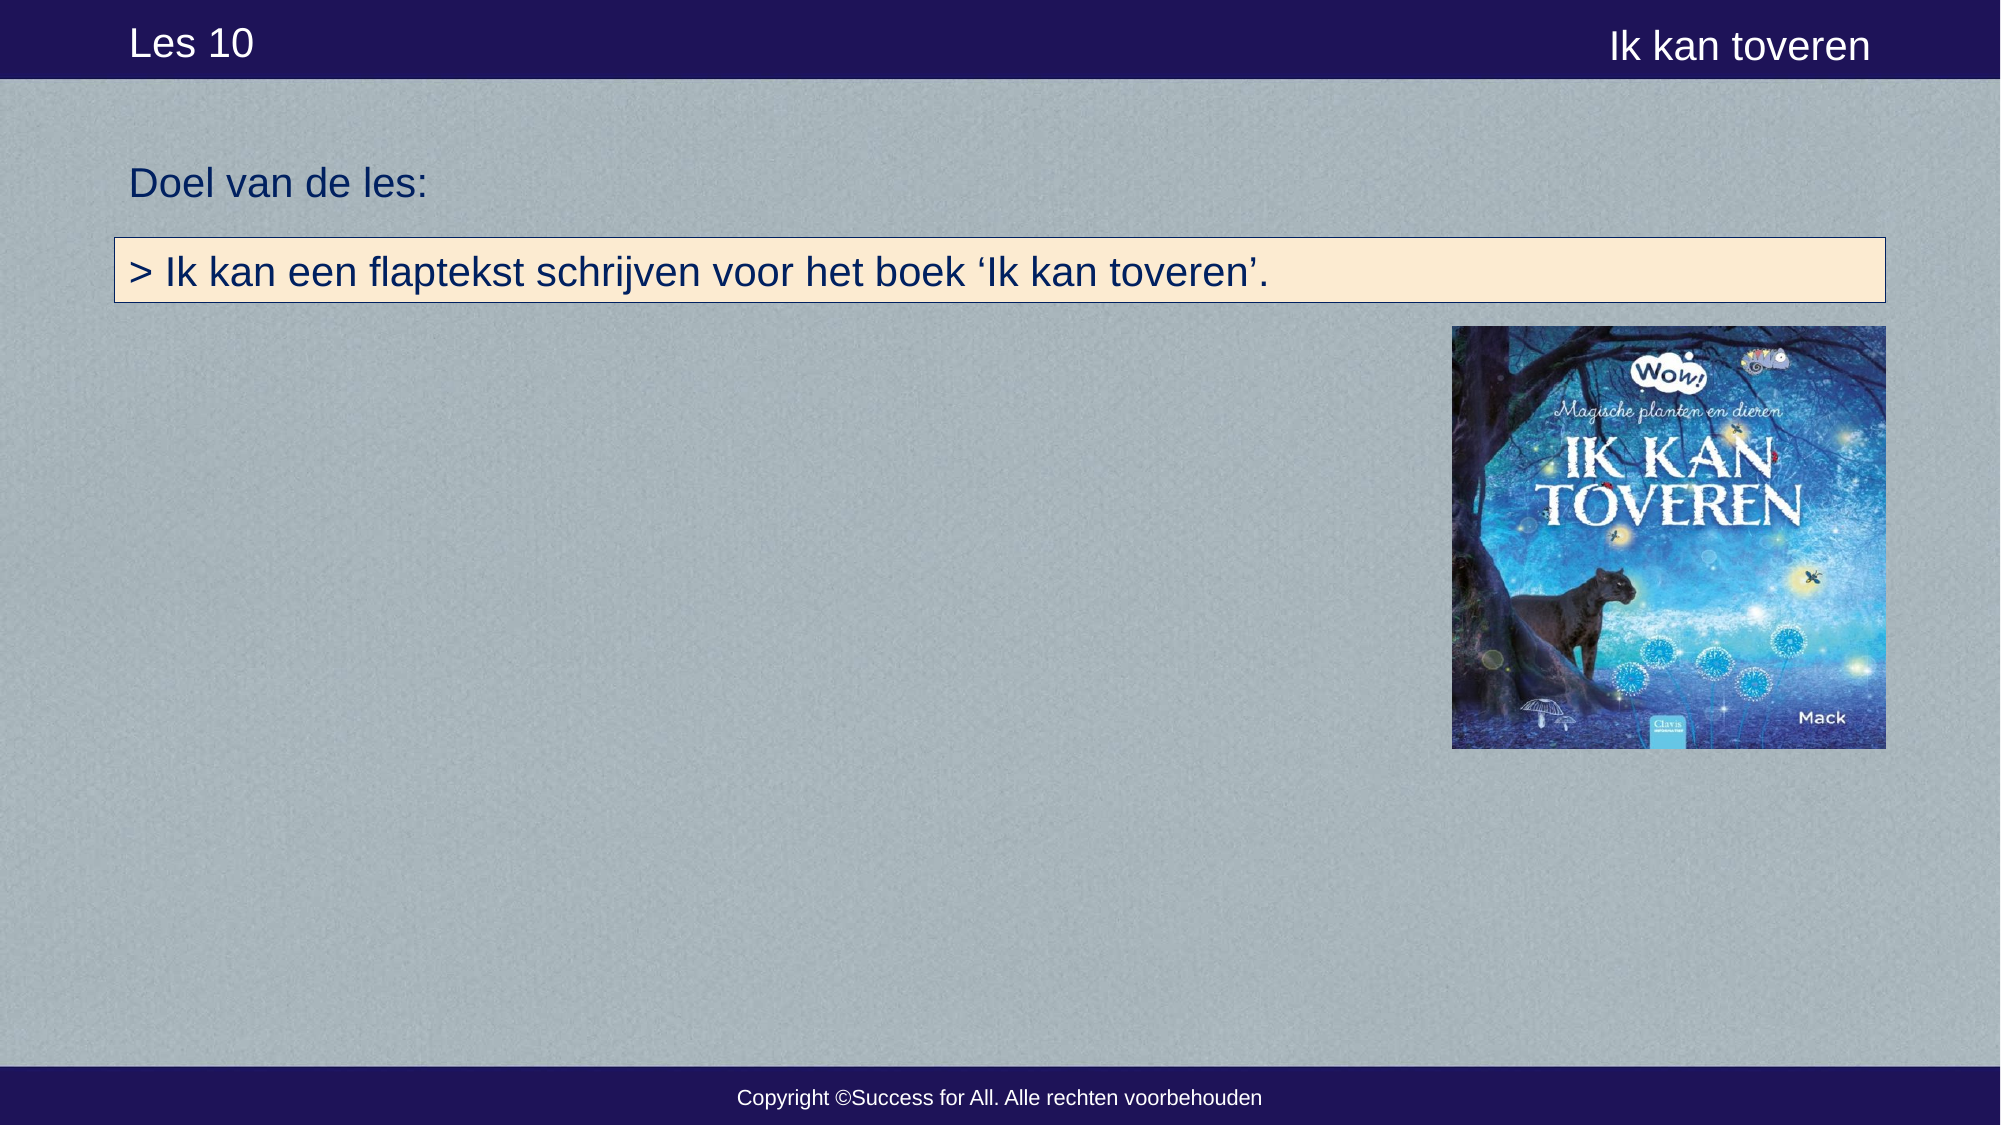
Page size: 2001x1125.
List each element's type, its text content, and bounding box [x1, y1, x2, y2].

text_box Les 10 [114, 8, 354, 73]
text_box Copyright ©Success for All. Alle rechten voorbehouden [0, 1076, 2000, 1125]
text_box Ik kan toveren [1000, 11, 1886, 76]
text_box > Ik kan een flaptekst schrijven voor het boek ‘Ik kan toveren’. [114, 237, 1886, 303]
text_box Doel van de les: [113, 148, 1635, 214]
picture [0, 0, 2001, 1125]
